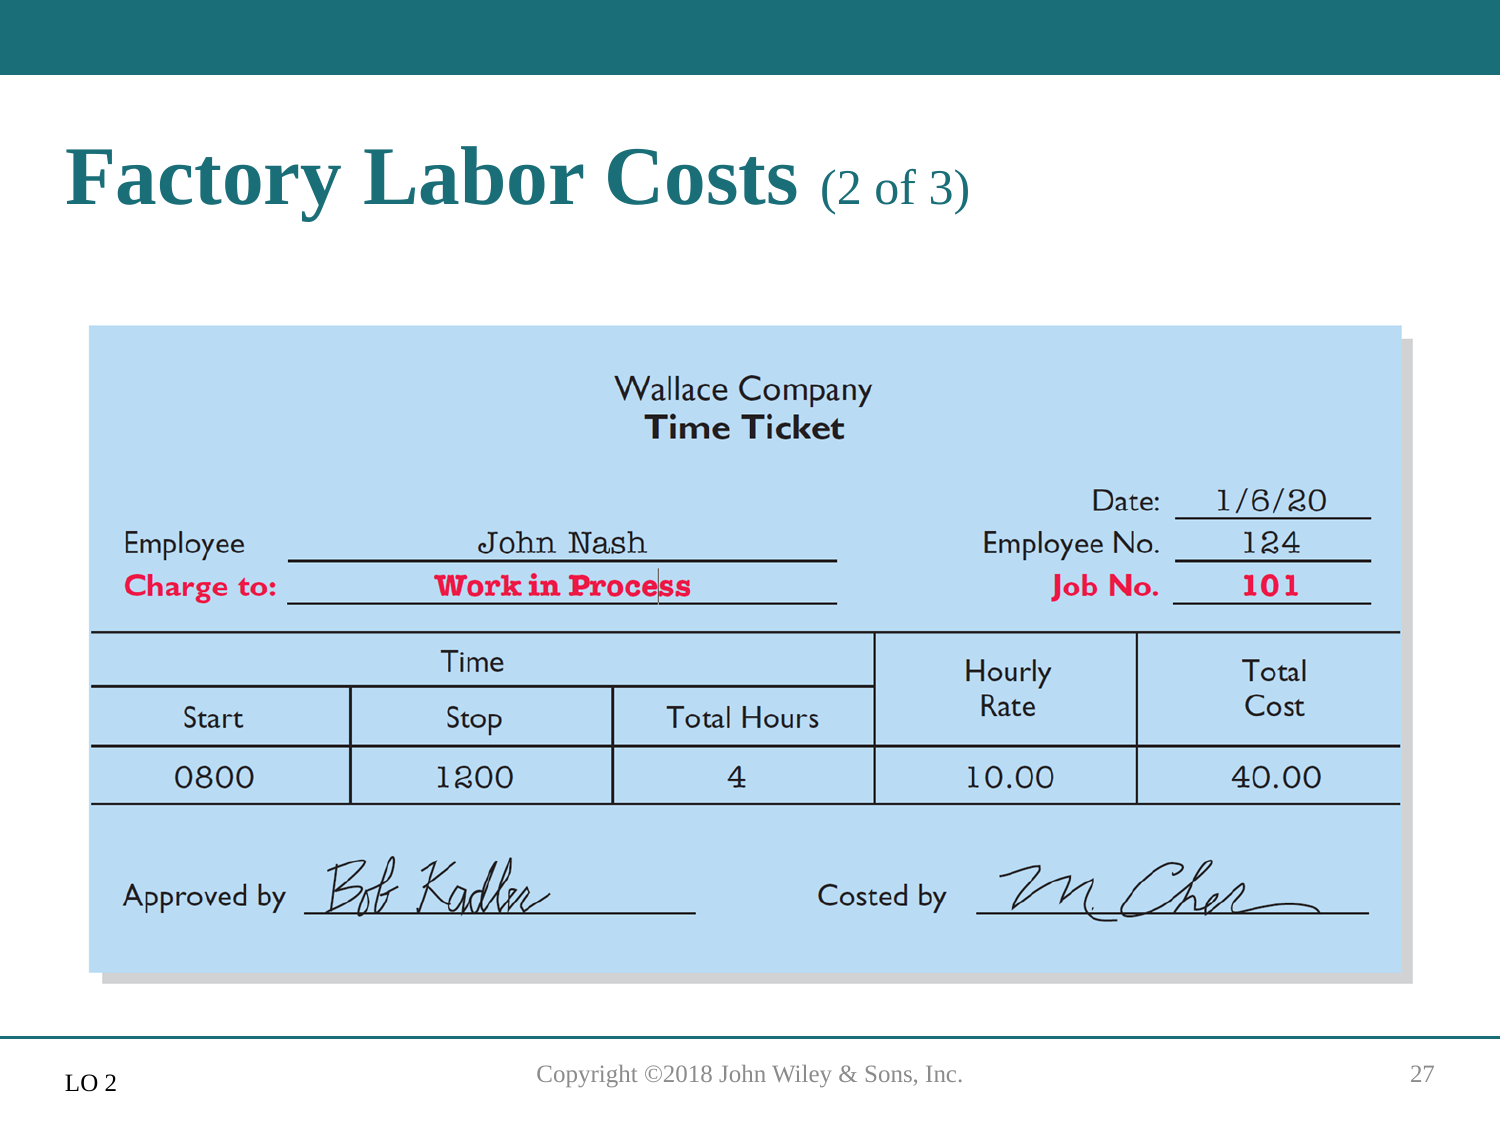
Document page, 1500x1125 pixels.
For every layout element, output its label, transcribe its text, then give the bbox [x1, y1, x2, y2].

footer Copyright ©2018 John Wiley & Sons, Inc. [496, 1042, 1004, 1103]
slide_number 27 [1059, 1042, 1450, 1103]
list L O 2 [50, 1062, 150, 1113]
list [86, 324, 1414, 985]
title Factory Labor Costs (2 of 3) [50, 125, 1450, 263]
